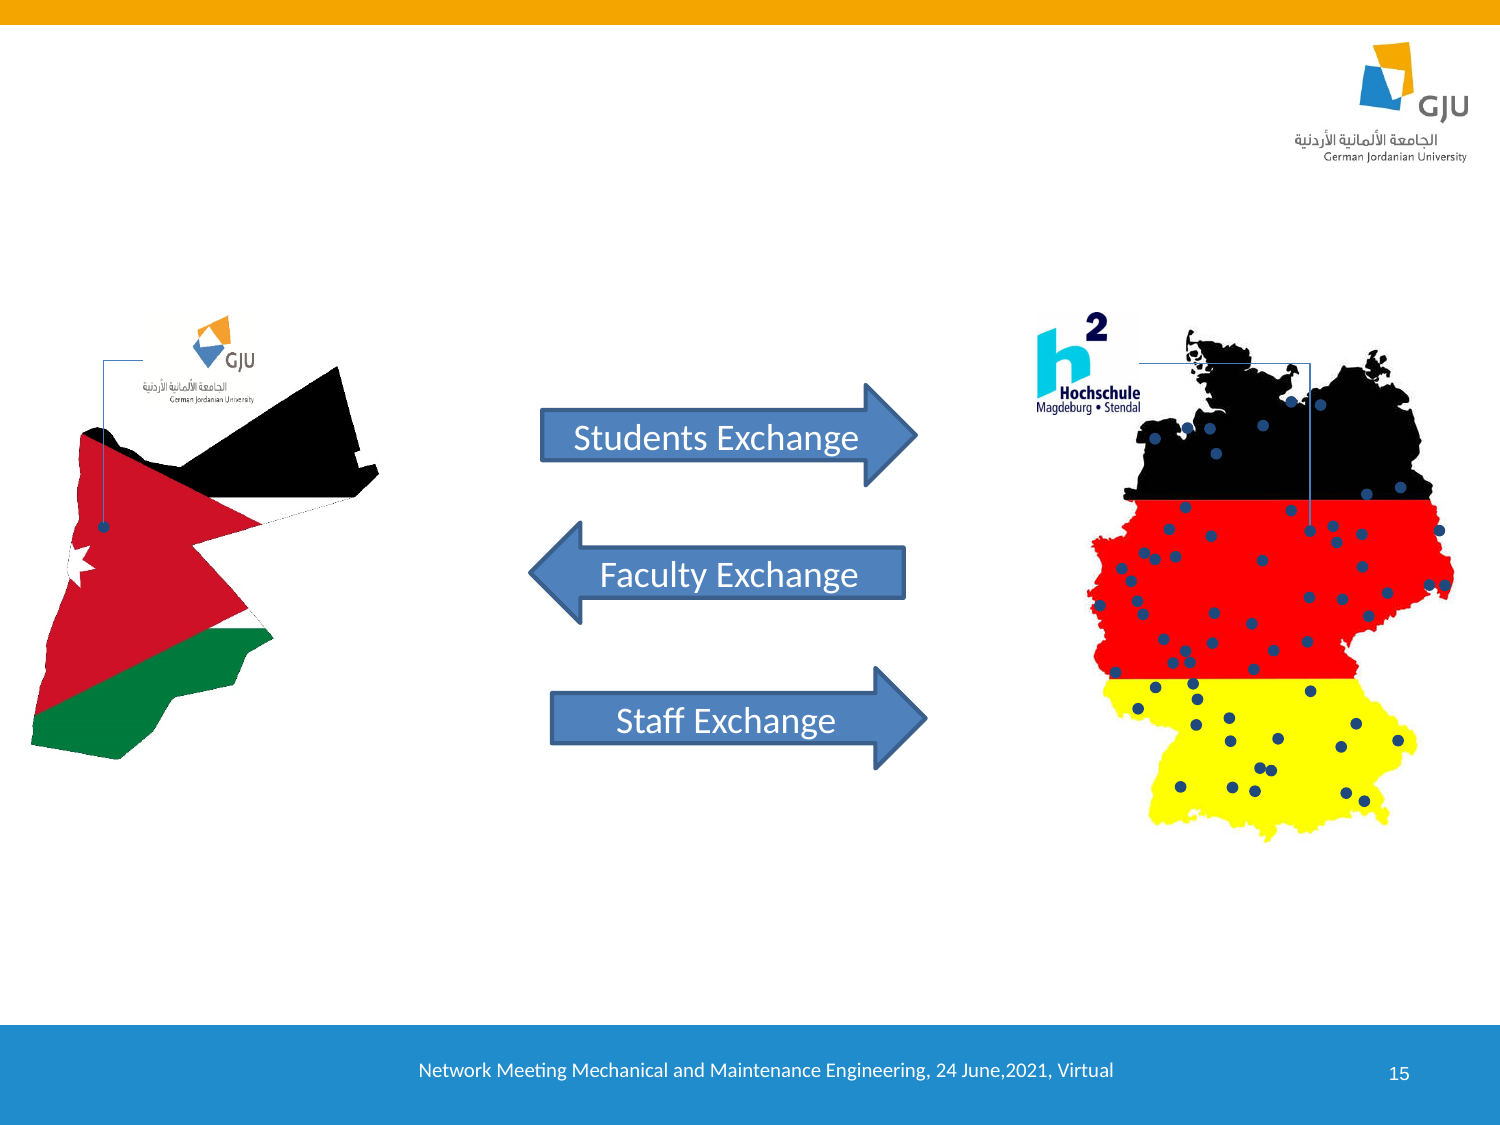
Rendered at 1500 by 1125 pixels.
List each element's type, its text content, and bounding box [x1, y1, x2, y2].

footer Network Meeting Mechanical and Maintenance Engineering, 24 June,2021, Virtual [320, 1051, 1213, 1112]
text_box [1142, 359, 1308, 531]
picture [0, 0, 1500, 25]
text_box Students Exchange [540, 382, 918, 488]
picture [24, 315, 384, 767]
picture [1295, 42, 1468, 163]
text_box Faculty Exchange [528, 520, 906, 625]
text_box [41, 422, 205, 462]
text_box Staff Exchange [549, 666, 928, 771]
slide_number 15 [1258, 1042, 1425, 1103]
picture [1037, 312, 1466, 846]
